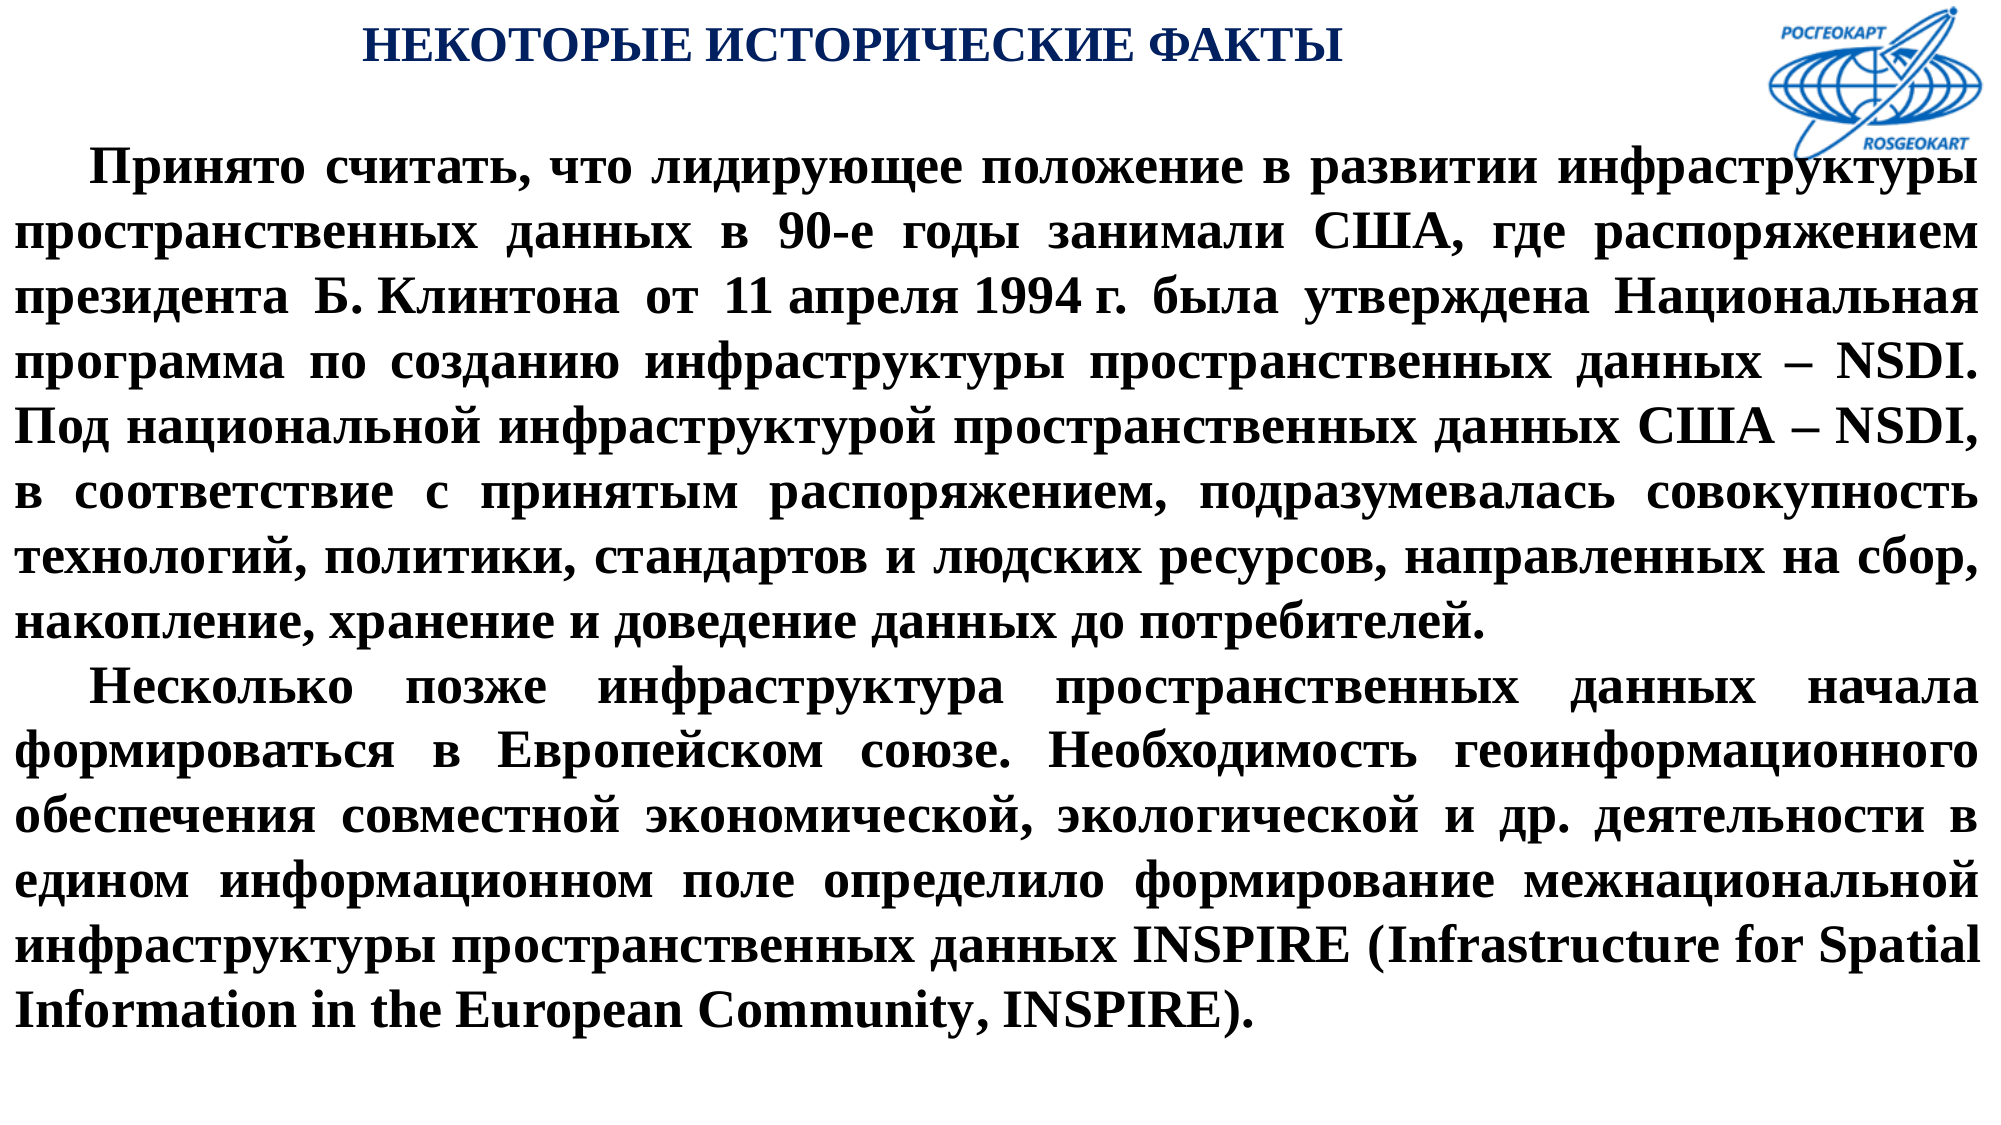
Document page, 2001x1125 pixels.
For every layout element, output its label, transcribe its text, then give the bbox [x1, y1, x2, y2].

text_box Принято считать, что лидирующее положение в развитии инфраструктуры пространственных данных в 90-е годы занимали США, где распоряжением президента Б. Клинтона от 11 апреля 1994 г. была утверждена Национальная программа по созданию инфраструктуры пространственных данных ‒ NSDI. Под национальной инфраструктурой пространственных данных США ‒ NSDI, в соответствие с принятым распоряжением, подразумевалась совокупность технологий, политики, стандартов и людских ресурсов, направленных на сбор, накопление, хранение и доведение данных до потребителей. Несколько позже инфраструктура пространственных данных начала формироваться в Европейском союзе. Необходимость геоинформационного обеспечения совместной экономической, экологической и др. деятельности в едином информационном поле определило формирование межнациональной инфраструктуры пространственных данных INSPIRE (Infrastructure for Spatial Information in the European Community, INSPIRE). [0, 121, 1997, 1046]
text_box НЕКОТОРЫЕ ИСТОРИЧЕСКИЕ ФАКТЫ [0, 3, 1707, 79]
picture [1757, 6, 1994, 162]
